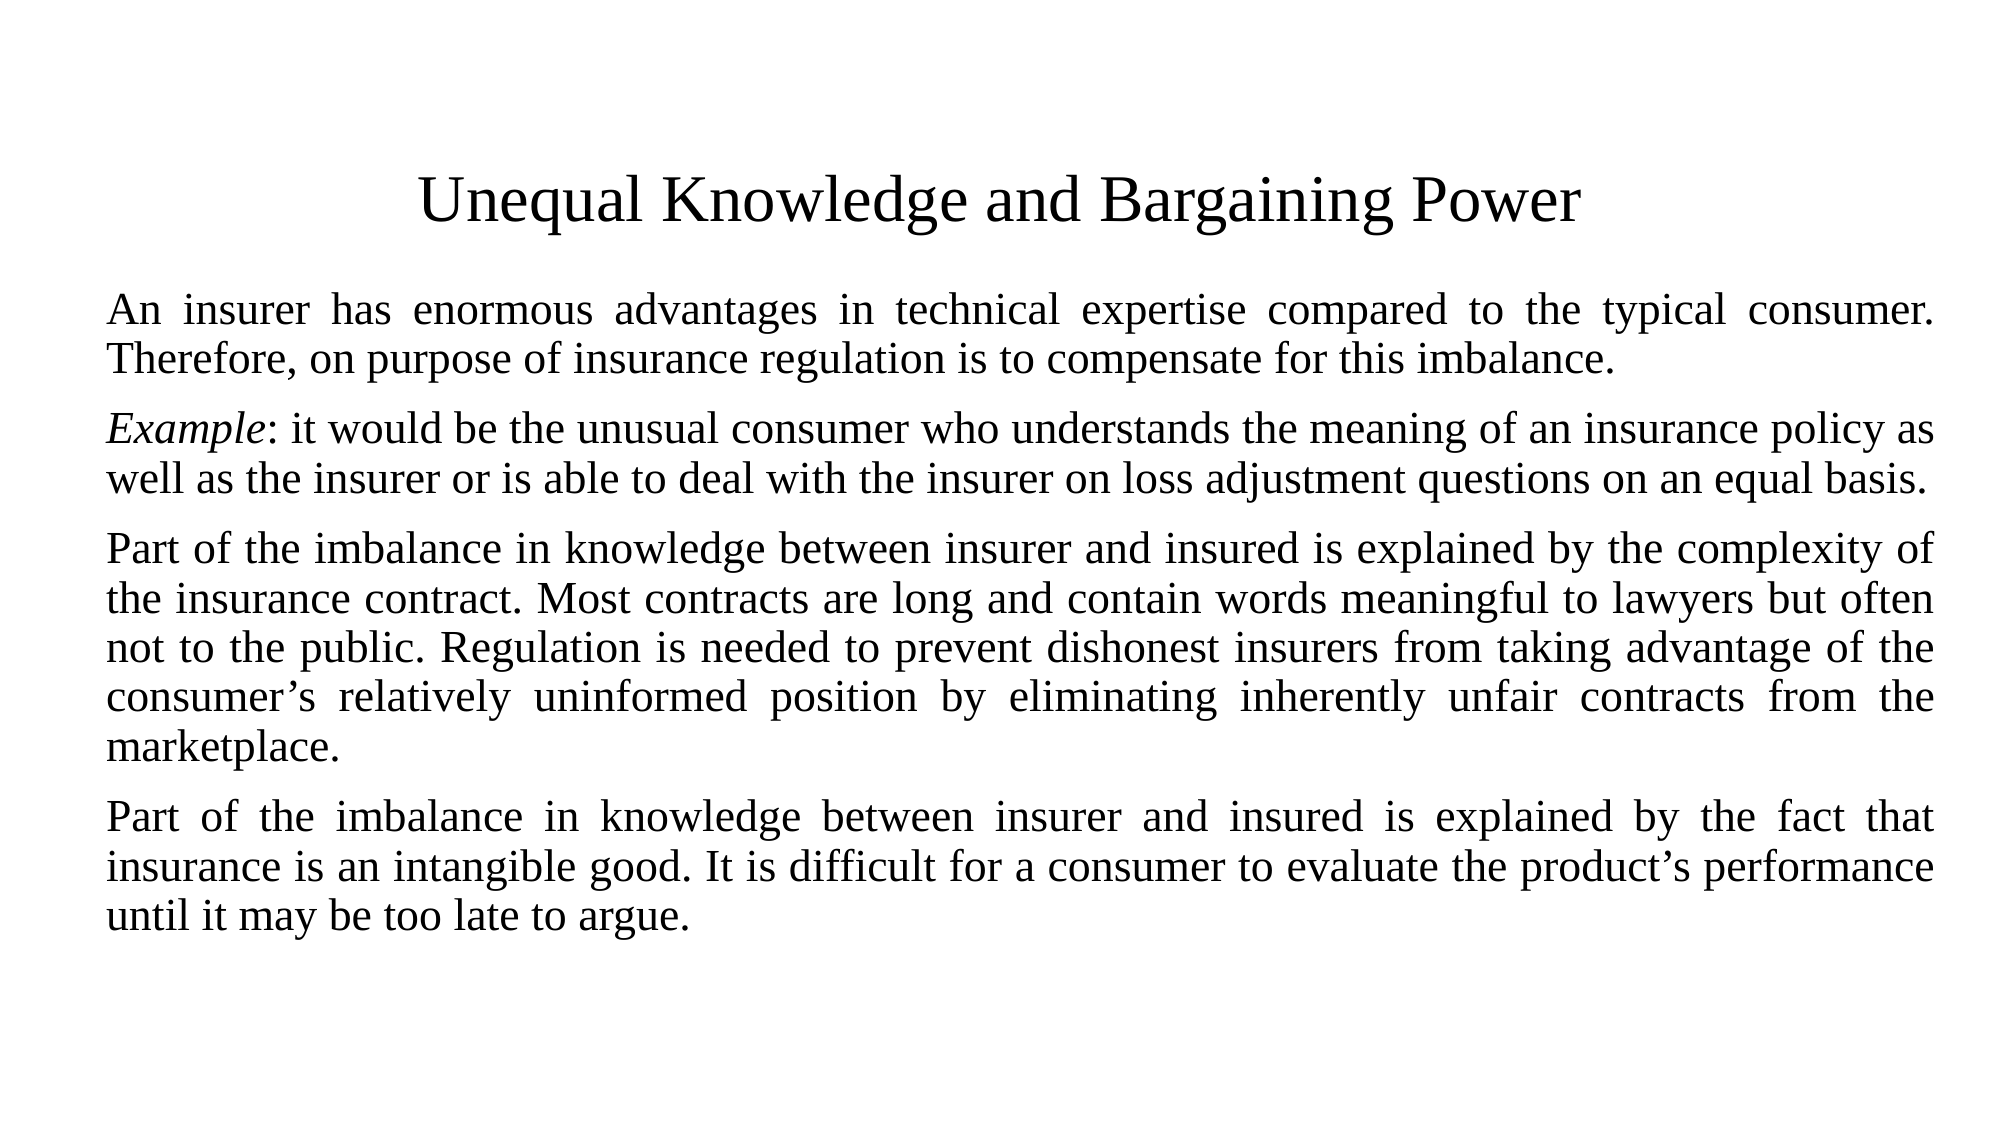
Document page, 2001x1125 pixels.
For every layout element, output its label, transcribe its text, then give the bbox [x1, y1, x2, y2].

list An insurer has enormous advantages in technical expertise compared to the typical consumer. Therefore, on purpose of insurance regulation is to compensate for this imbalance. Example: it would be the unusual consumer who understands the meaning of an insurance policy as well as the insurer or is able to deal with the insurer on loss adjustment questions on an equal basis. Part of the imbalance in knowledge between insurer and insured is explained by the complexity of the insurance contract. Most contracts are long and contain words meaningful to lawyers but often not to the public. Regulation is needed to prevent dishonest insurers from taking advantage of the consumer’s relatively uninformed position by eliminating inherently unfair contracts from the marketplace. Part of the imbalance in knowledge between insurer and insured is explained by the fact that insurance is an intangible good. It is difficult for a consumer to evaluate the product’s performance until it may be too late to argue. [91, 277, 1952, 1013]
title Unequal Knowledge and Bargaining Power [402, 150, 1751, 251]
